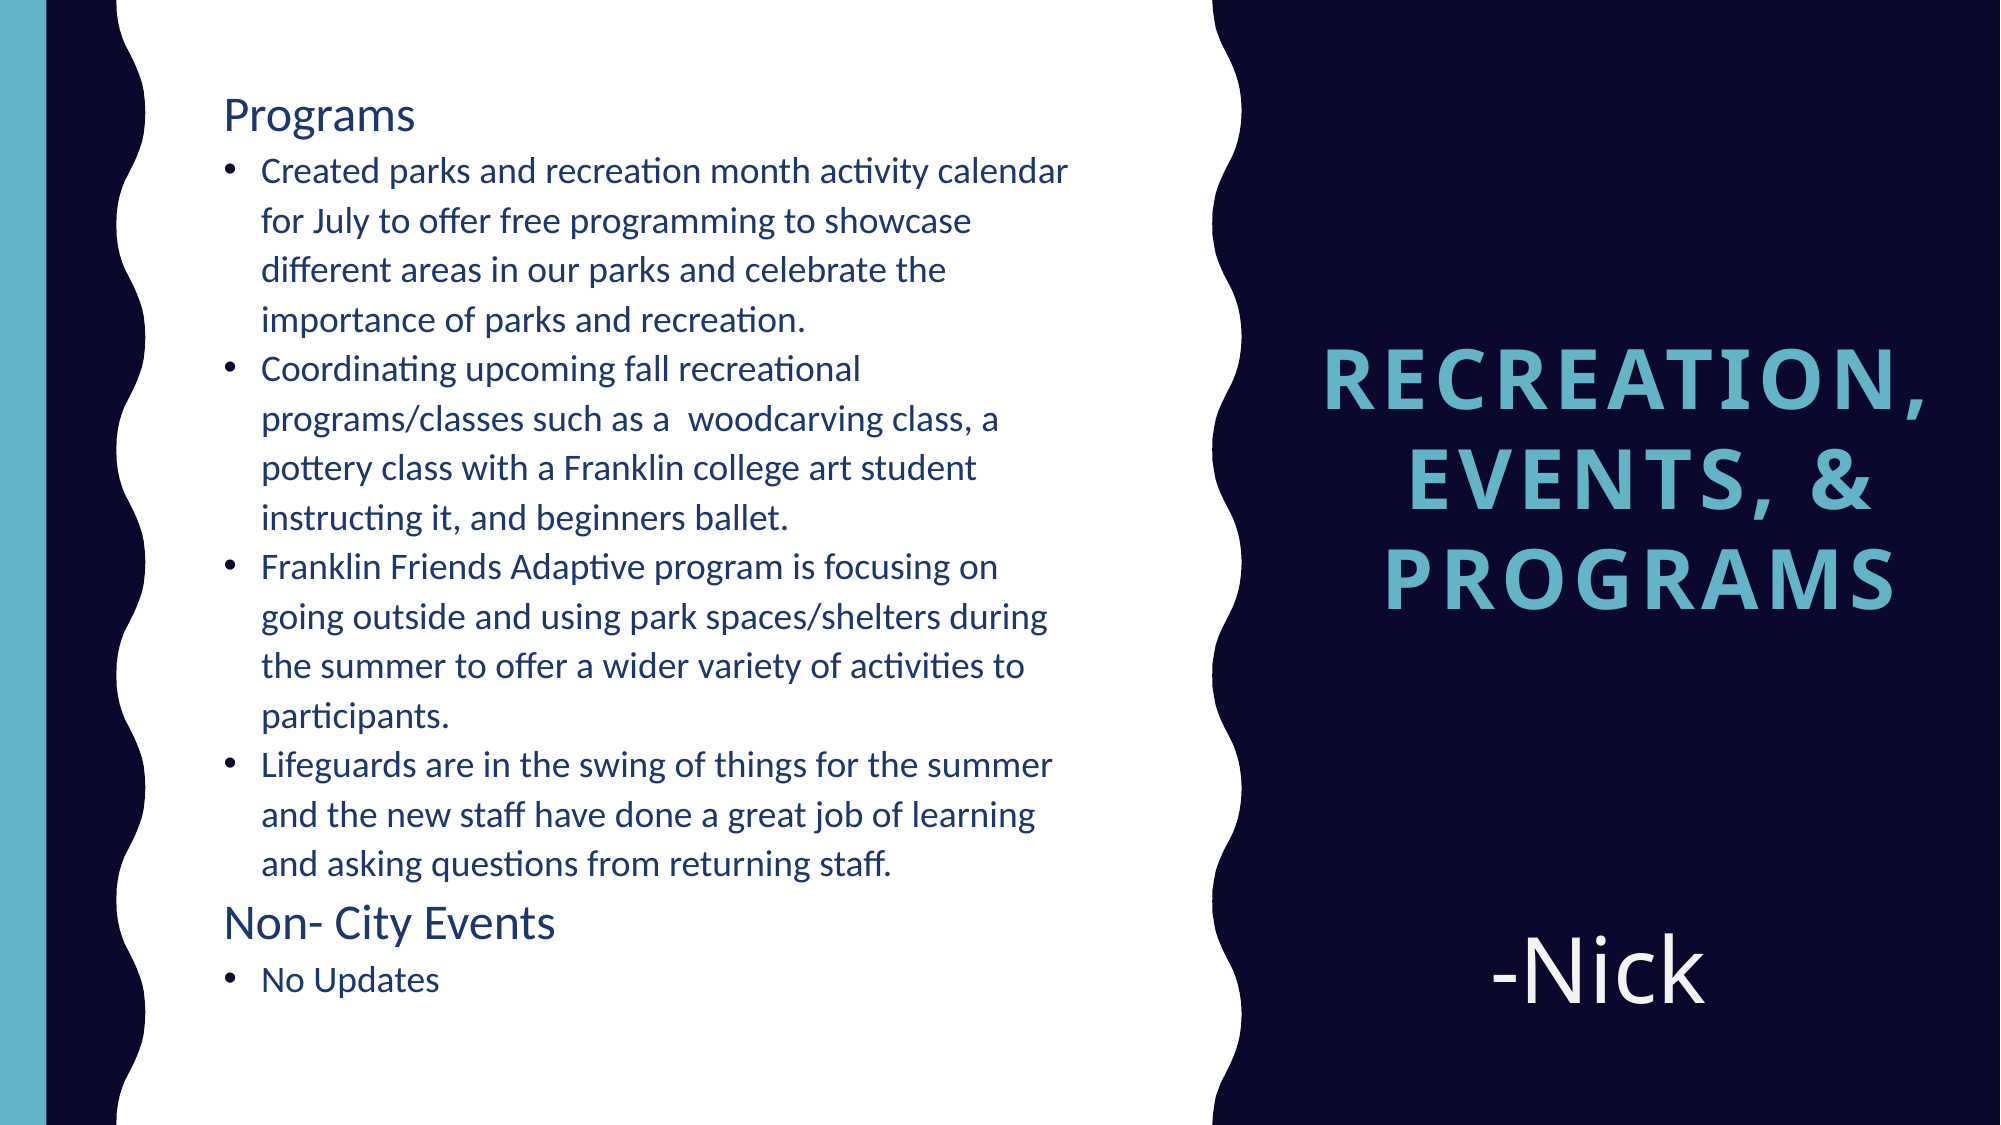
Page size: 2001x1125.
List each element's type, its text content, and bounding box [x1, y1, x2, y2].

title RecreatioN, Events, & pROGRAMS [1227, 537, 2000, 734]
list Programs Created parks and recreation month activity calendar for July to offer free programming to showcase different areas in our parks and celebrate the importance of parks and recreation. Coordinating upcoming fall recreational programs/classes such as a woodcarving class, a pottery class with a Franklin college art student instructing it, and beginners ballet. Franklin Friends Adaptive program is focusing on going outside and using park spaces/shelters during the summer to offer a wider variety of activities to participants. Lifeguards are in the swing of things for the summer and the new staff have done a great job of learning and asking questions from returning staff. Non- City Events No Updates [208, 68, 1106, 1032]
list -Nick [1475, 882, 1983, 1125]
